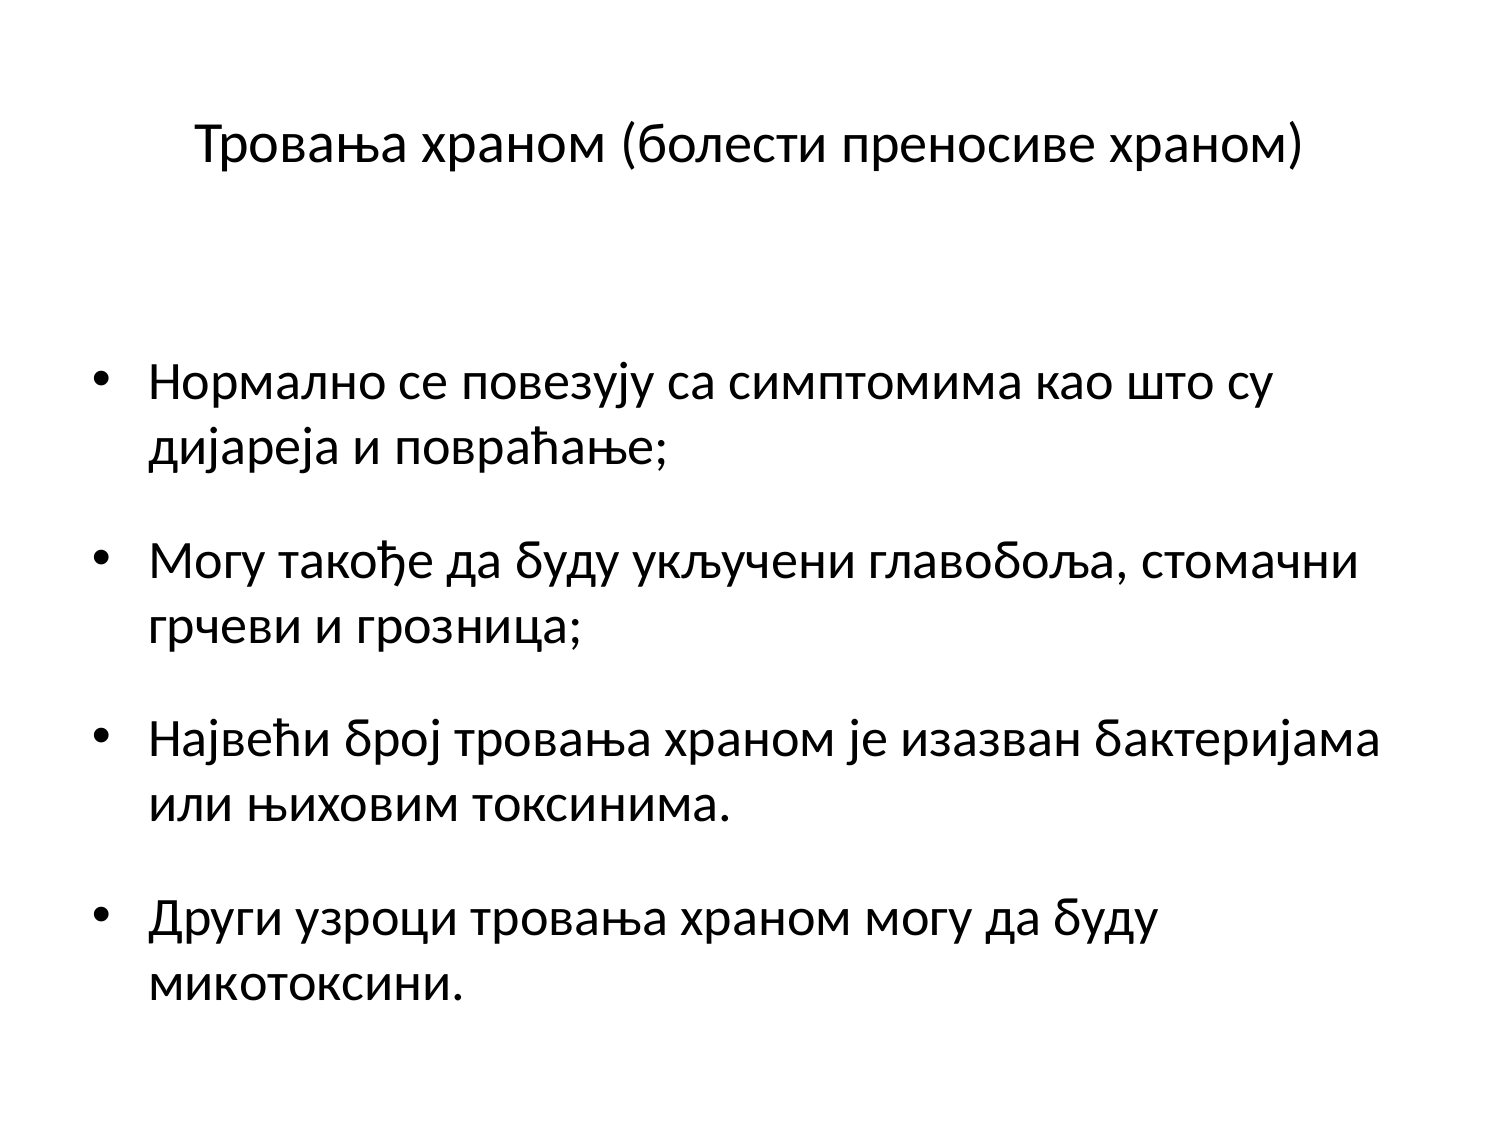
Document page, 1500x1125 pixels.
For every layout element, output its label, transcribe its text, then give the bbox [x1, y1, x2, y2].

title Тровања храном (болести преносиве храном) [75, 45, 1425, 233]
list Нормално се повезују са симптомима као што су дијареја и повраћање; Могу такође да буду укључени главобоља, стомачни грчеви и грозница; Највећи број тровања храном је изазван бактеријама или њиховим токсинима. Други узроци тровања храном могу да буду микотоксини. [76, 338, 1427, 1082]
